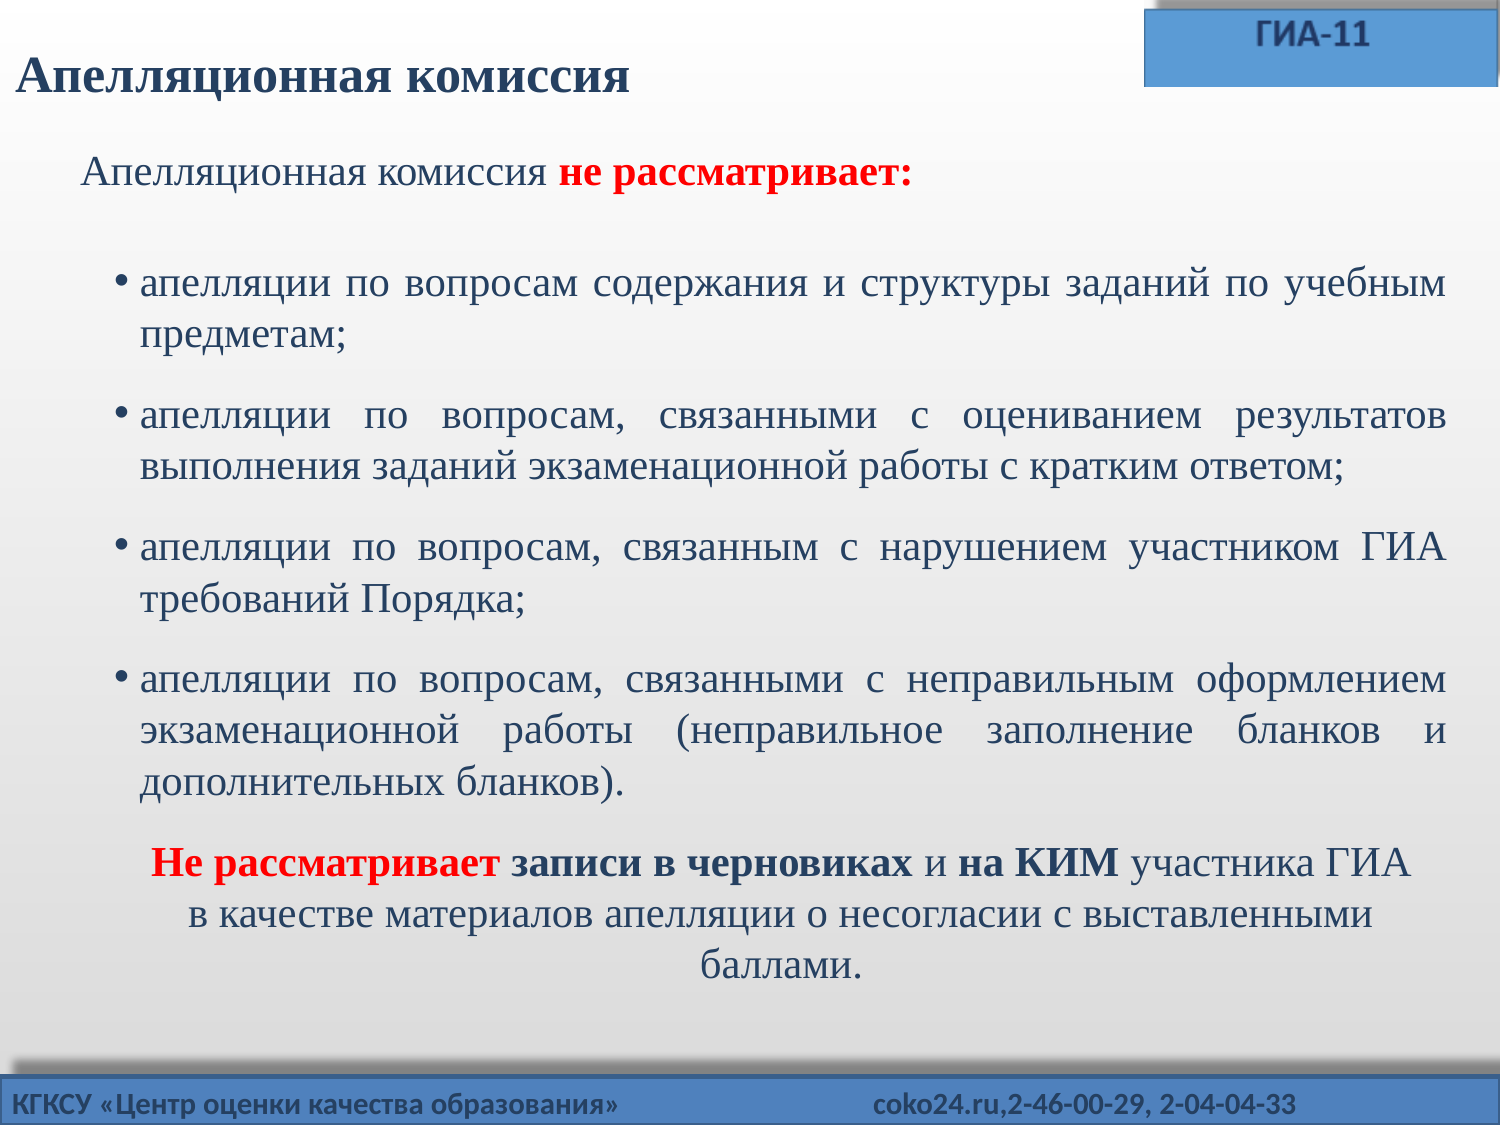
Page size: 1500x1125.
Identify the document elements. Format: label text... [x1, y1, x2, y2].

picture [1144, 0, 1500, 87]
list Апелляционная комиссия не рассматривает: апелляции по вопросам содержания и структуры заданий по учебным предметам; апелляции по вопросам, связанными с оцениванием результатов выполнения заданий экзаменационной работы с кратким ответом; апелляции по вопросам, связанным с нарушением участником ГИА требований Порядка; апелляции по вопросам, связанными с неправильным оформлением экзаменационной работы (неправильное заполнение бланков и дополнительных бланков). Не рассматривает записи в черновиках и на КИМ участника ГИА в качестве материалов апелляции о несогласии с выставленными баллами. [65, 135, 1465, 857]
title Апелляционная комиссия [0, 20, 1146, 123]
